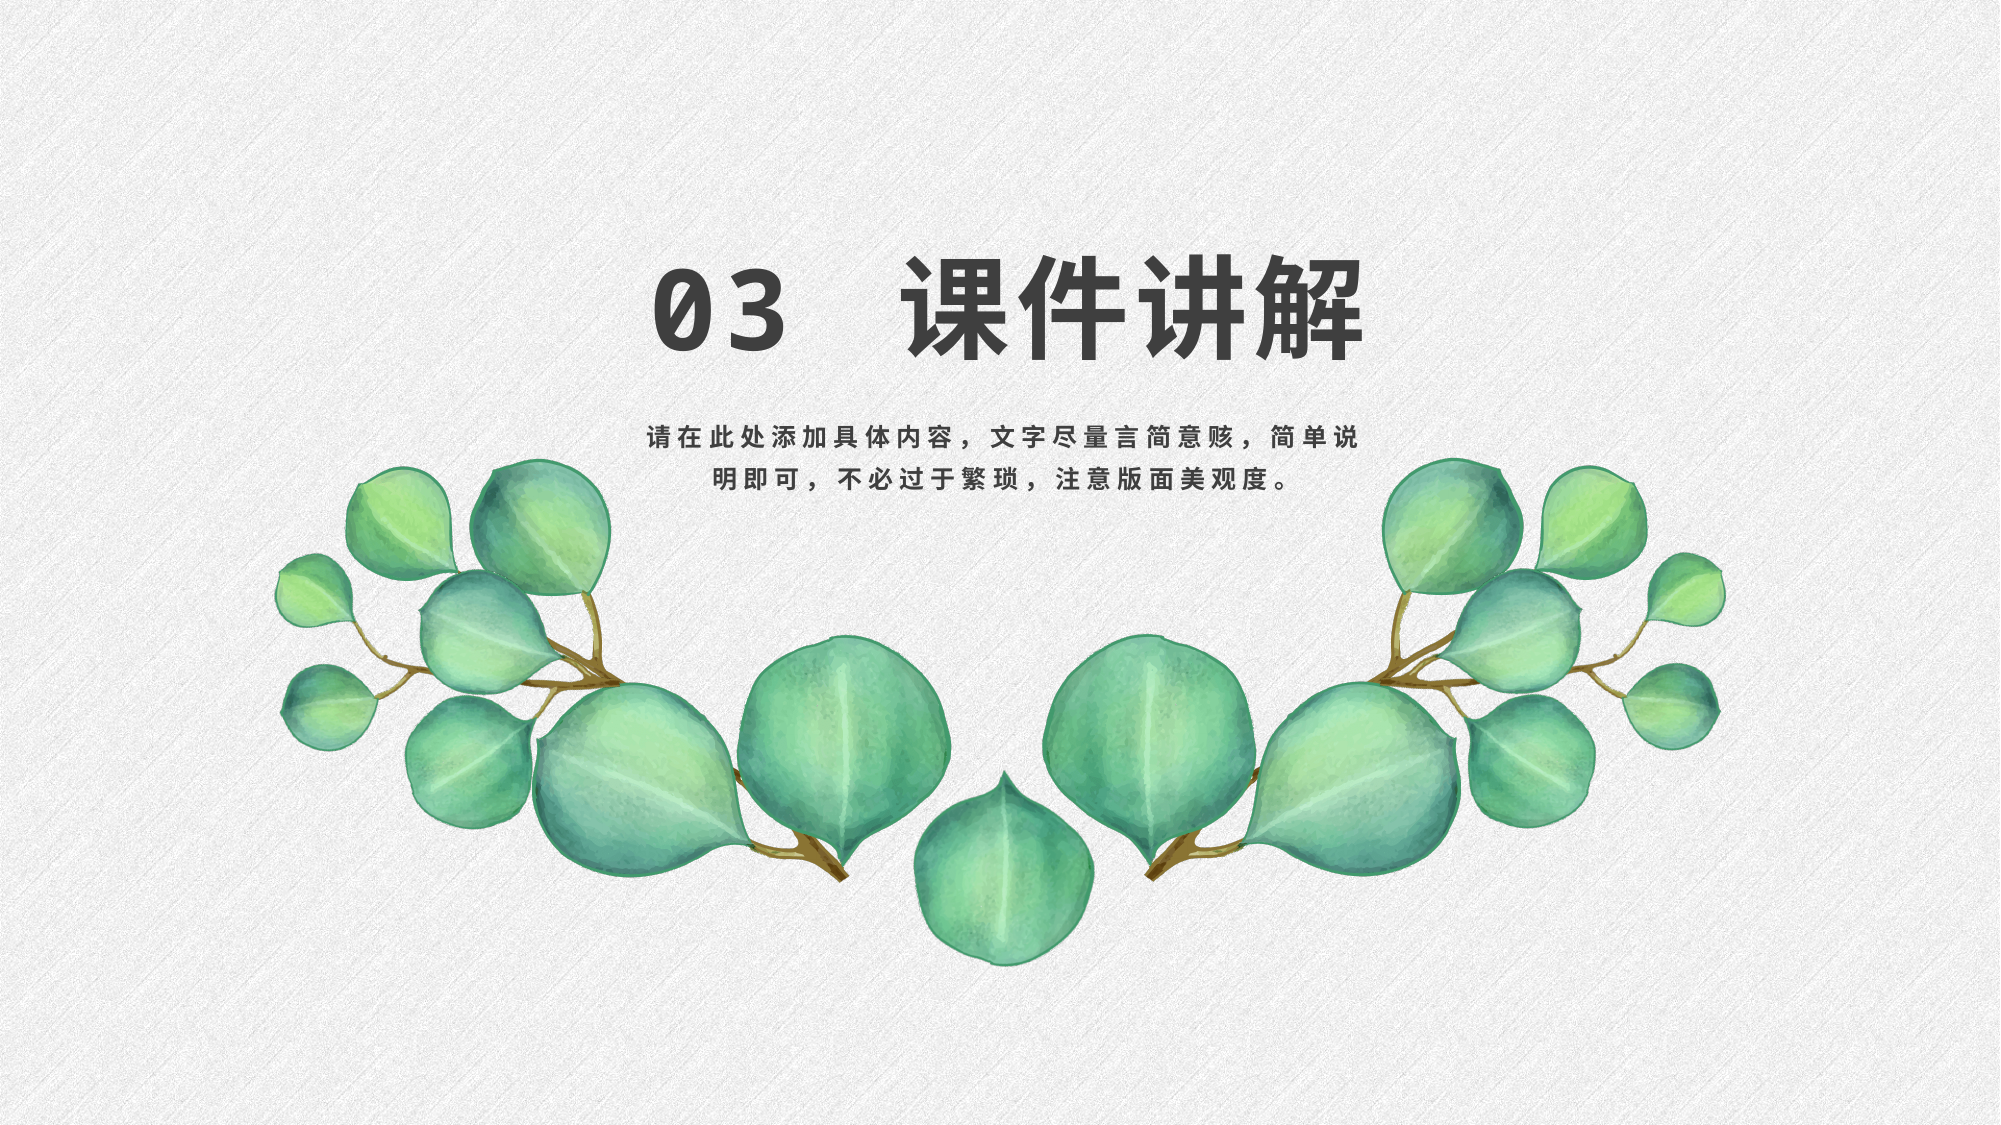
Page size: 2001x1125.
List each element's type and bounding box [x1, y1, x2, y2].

picture [0, 0, 2000, 1125]
text_box [242, 382, 1758, 942]
